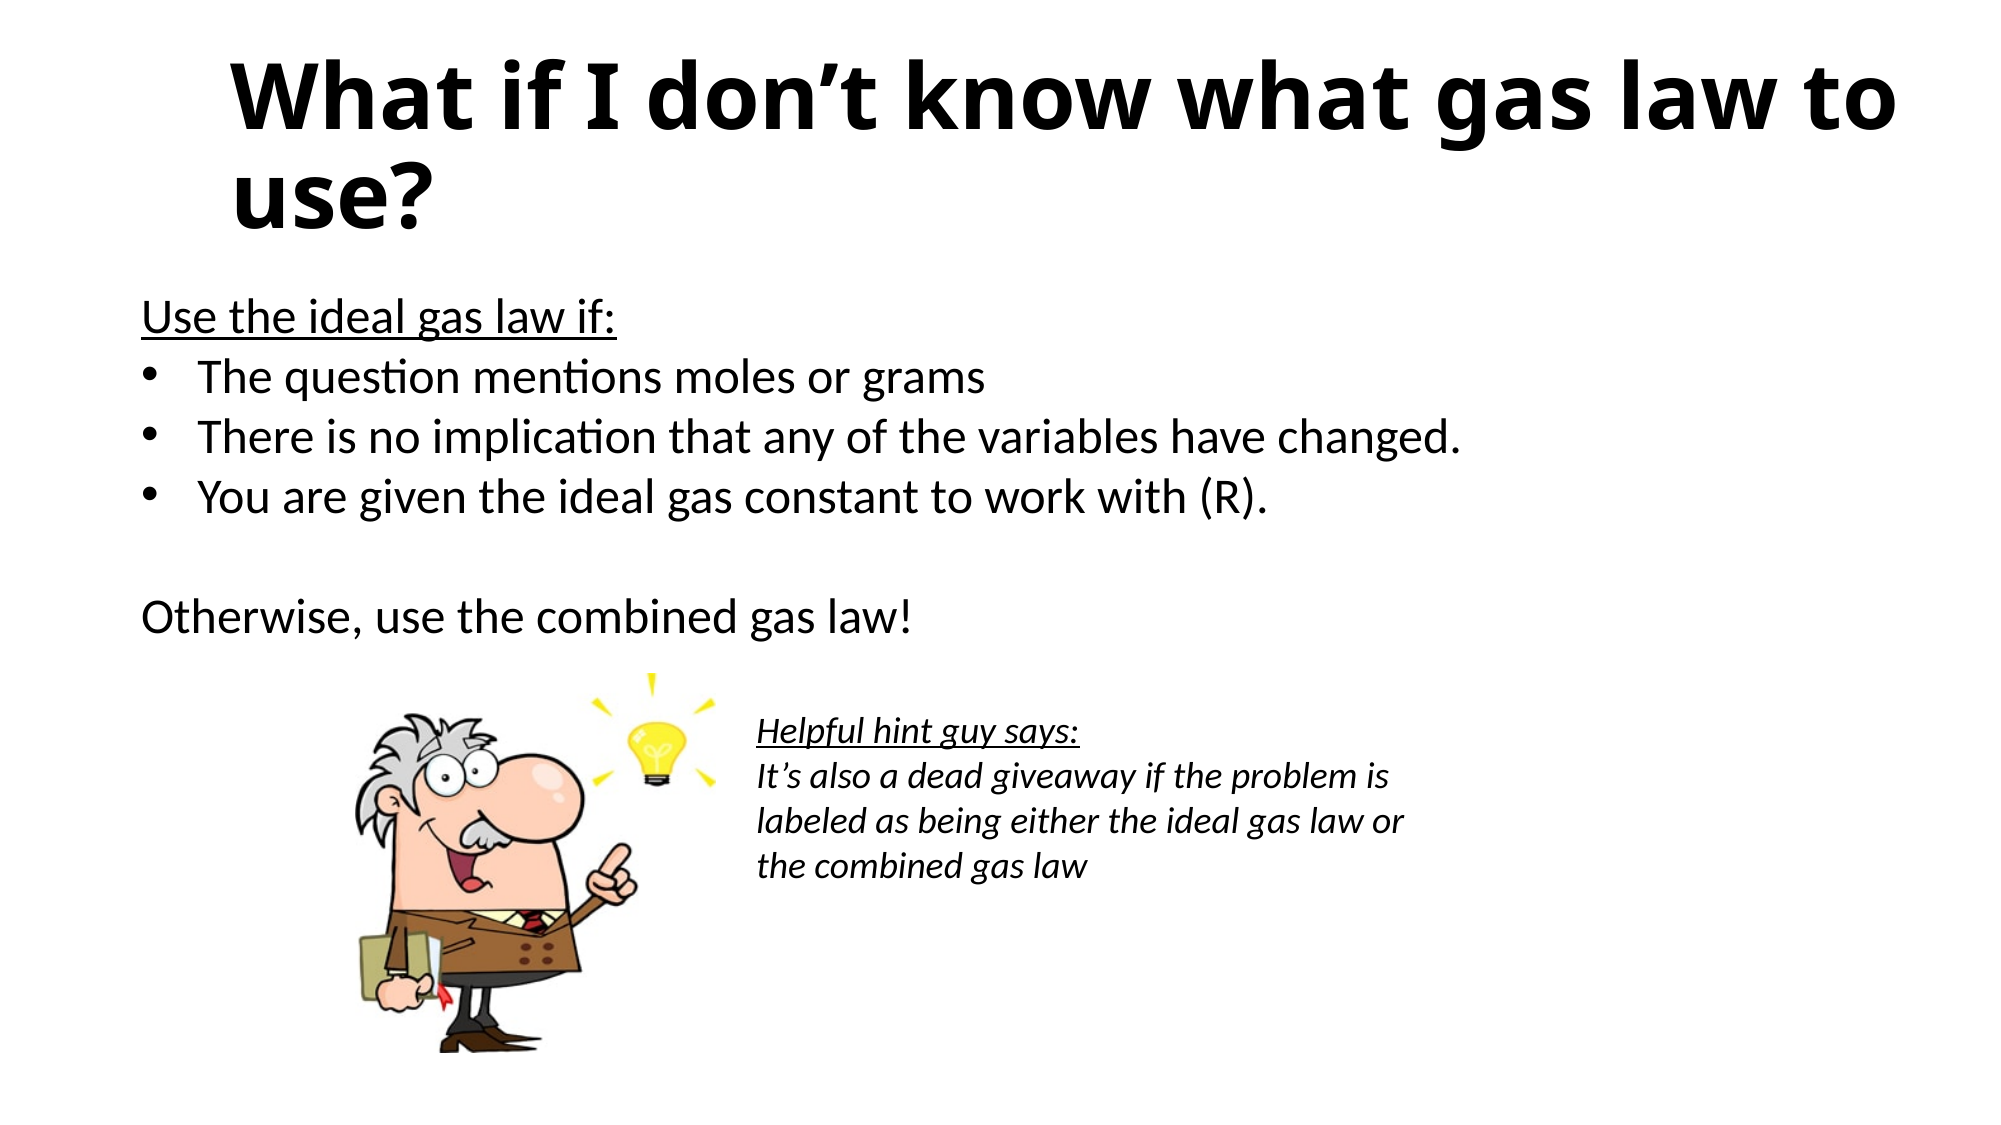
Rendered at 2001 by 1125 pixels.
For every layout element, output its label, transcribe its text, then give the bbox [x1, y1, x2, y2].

title What if I don’t know what gas law to use? [215, 40, 1941, 258]
text_box Use the ideal gas law if: The question mentions moles or grams There is no implication that any of the variables have changed. You are given the ideal gas constant to work with (R). Otherwise, use the combined gas law! [126, 276, 1954, 651]
picture [355, 673, 716, 1053]
text_box Helpful hint guy says: It’s also a dead giveaway if the problem is labeled as being either the ideal gas law or the combined gas law [741, 698, 1455, 893]
